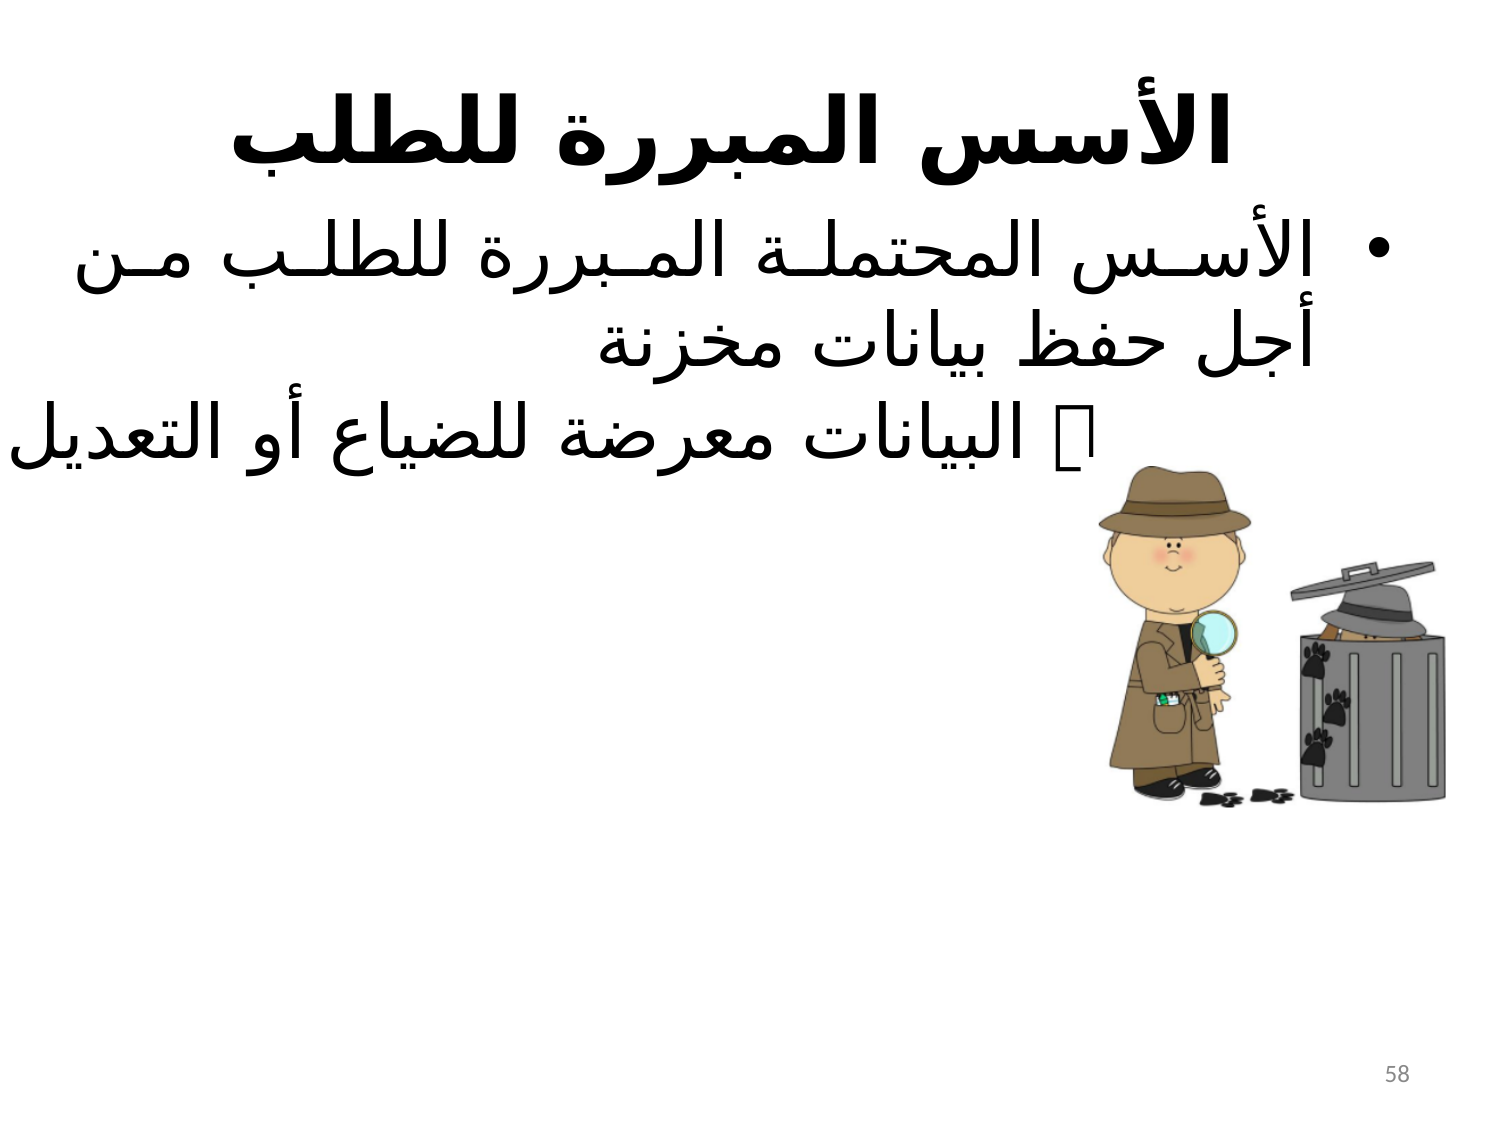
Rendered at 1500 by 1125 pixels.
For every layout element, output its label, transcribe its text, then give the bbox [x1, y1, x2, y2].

text_box  البيانات معرضة للضياع أو التعديل [0, 375, 1188, 481]
title الأسس المبررة للطلب [57, 33, 1408, 194]
picture [1080, 457, 1461, 817]
text_box [1188, 199, 1460, 456]
slide_number 58 [1074, 1042, 1425, 1103]
text_box الأسس المحتملة المبررة للطلب من أجل حفظ بيانات مخزنة [57, 194, 1408, 389]
text_box [82, 481, 1460, 1075]
